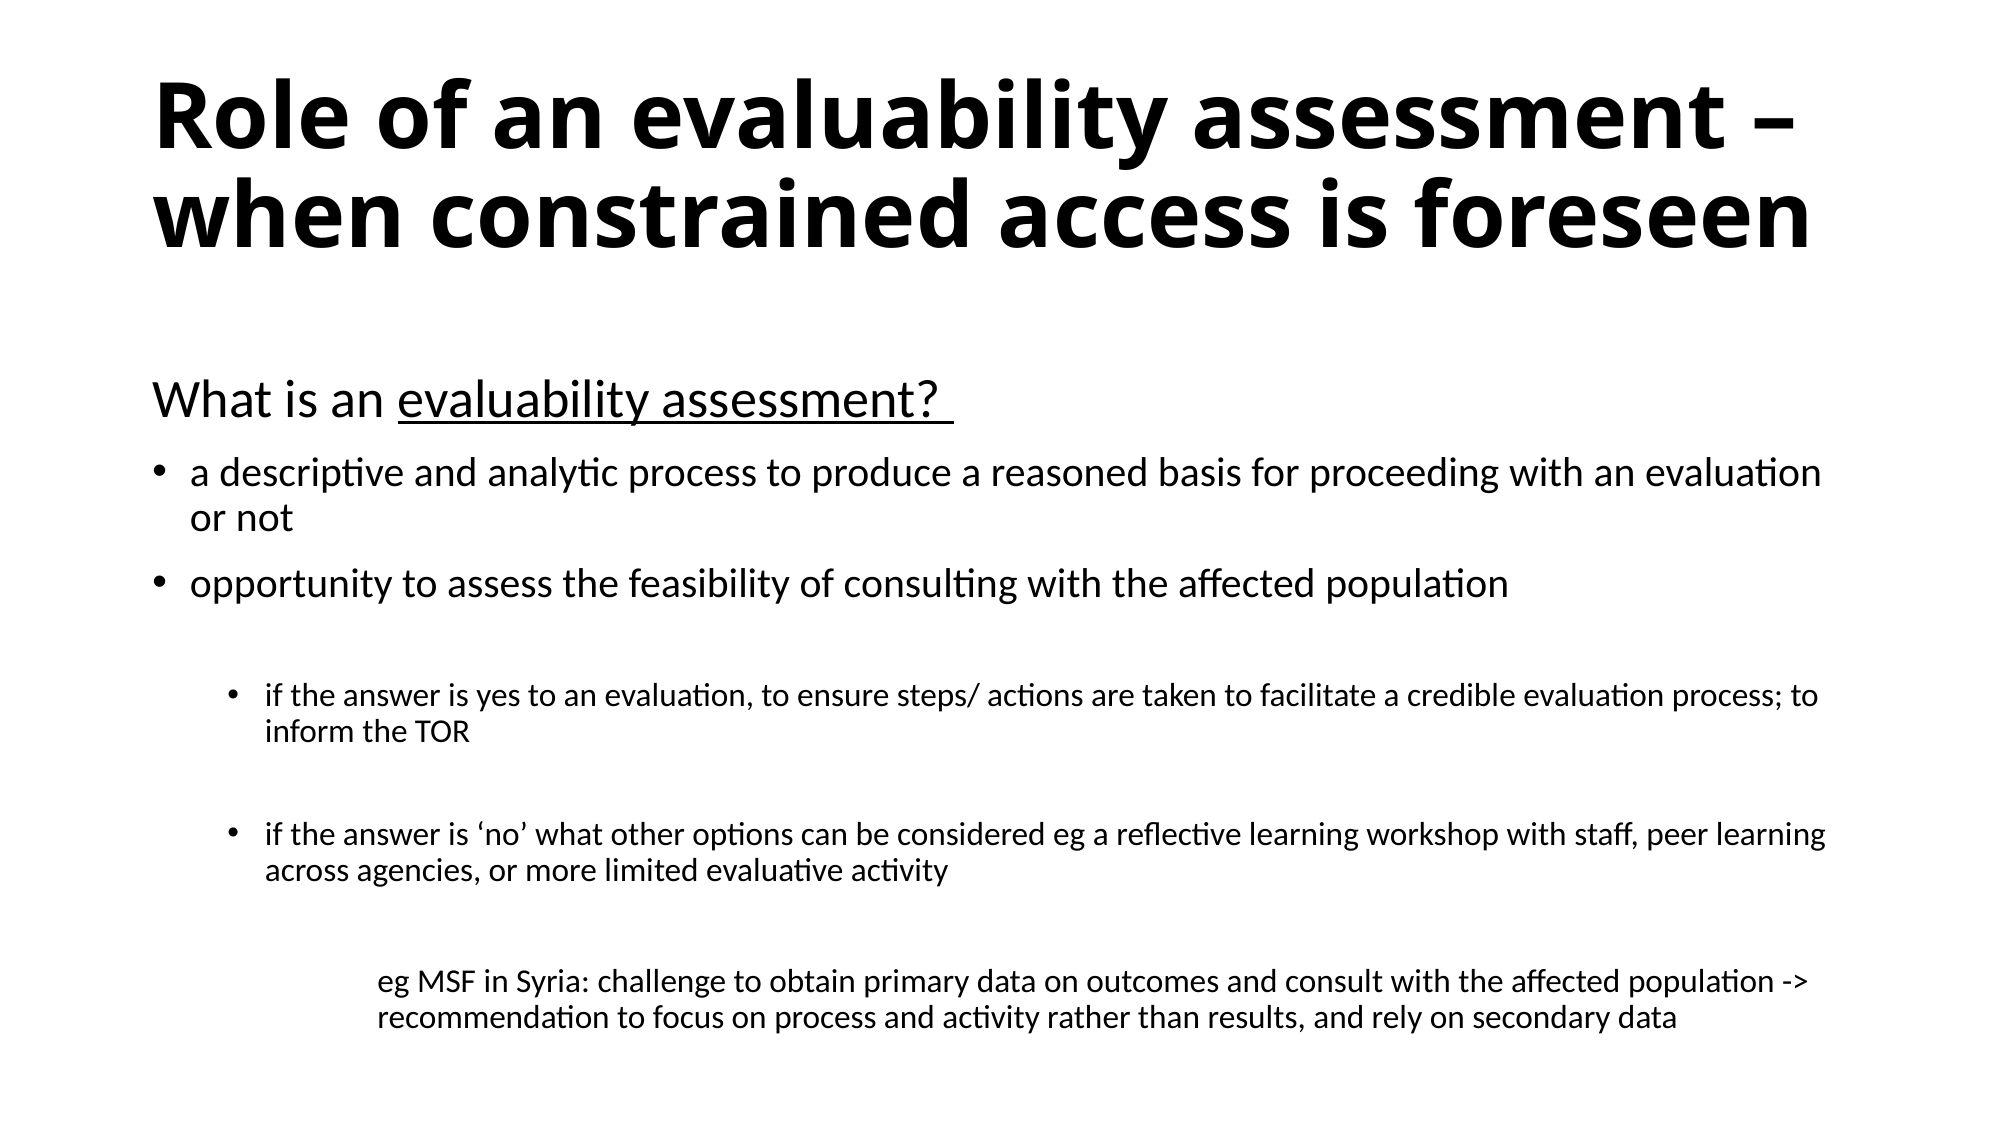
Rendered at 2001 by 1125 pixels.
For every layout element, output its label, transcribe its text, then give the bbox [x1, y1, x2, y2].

title Role of an evaluability assessment – when constrained access is foreseen [137, 59, 1863, 277]
list What is an evaluability assessment? a descriptive and analytic process to produce a reasoned basis for proceeding with an evaluation or not opportunity to assess the feasibility of consulting with the affected population if the answer is yes to an evaluation, to ensure steps/ actions are taken to facilitate a credible evaluation process; to inform the TOR if the answer is ‘no’ what other options can be considered eg a reflective learning workshop with staff, peer learning across agencies, or more limited evaluative activity eg MSF in Syria: challenge to obtain primary data on outcomes and consult with the affected population -> recommendation to focus on process and activity rather than results, and rely on secondary data [137, 277, 1863, 1104]
